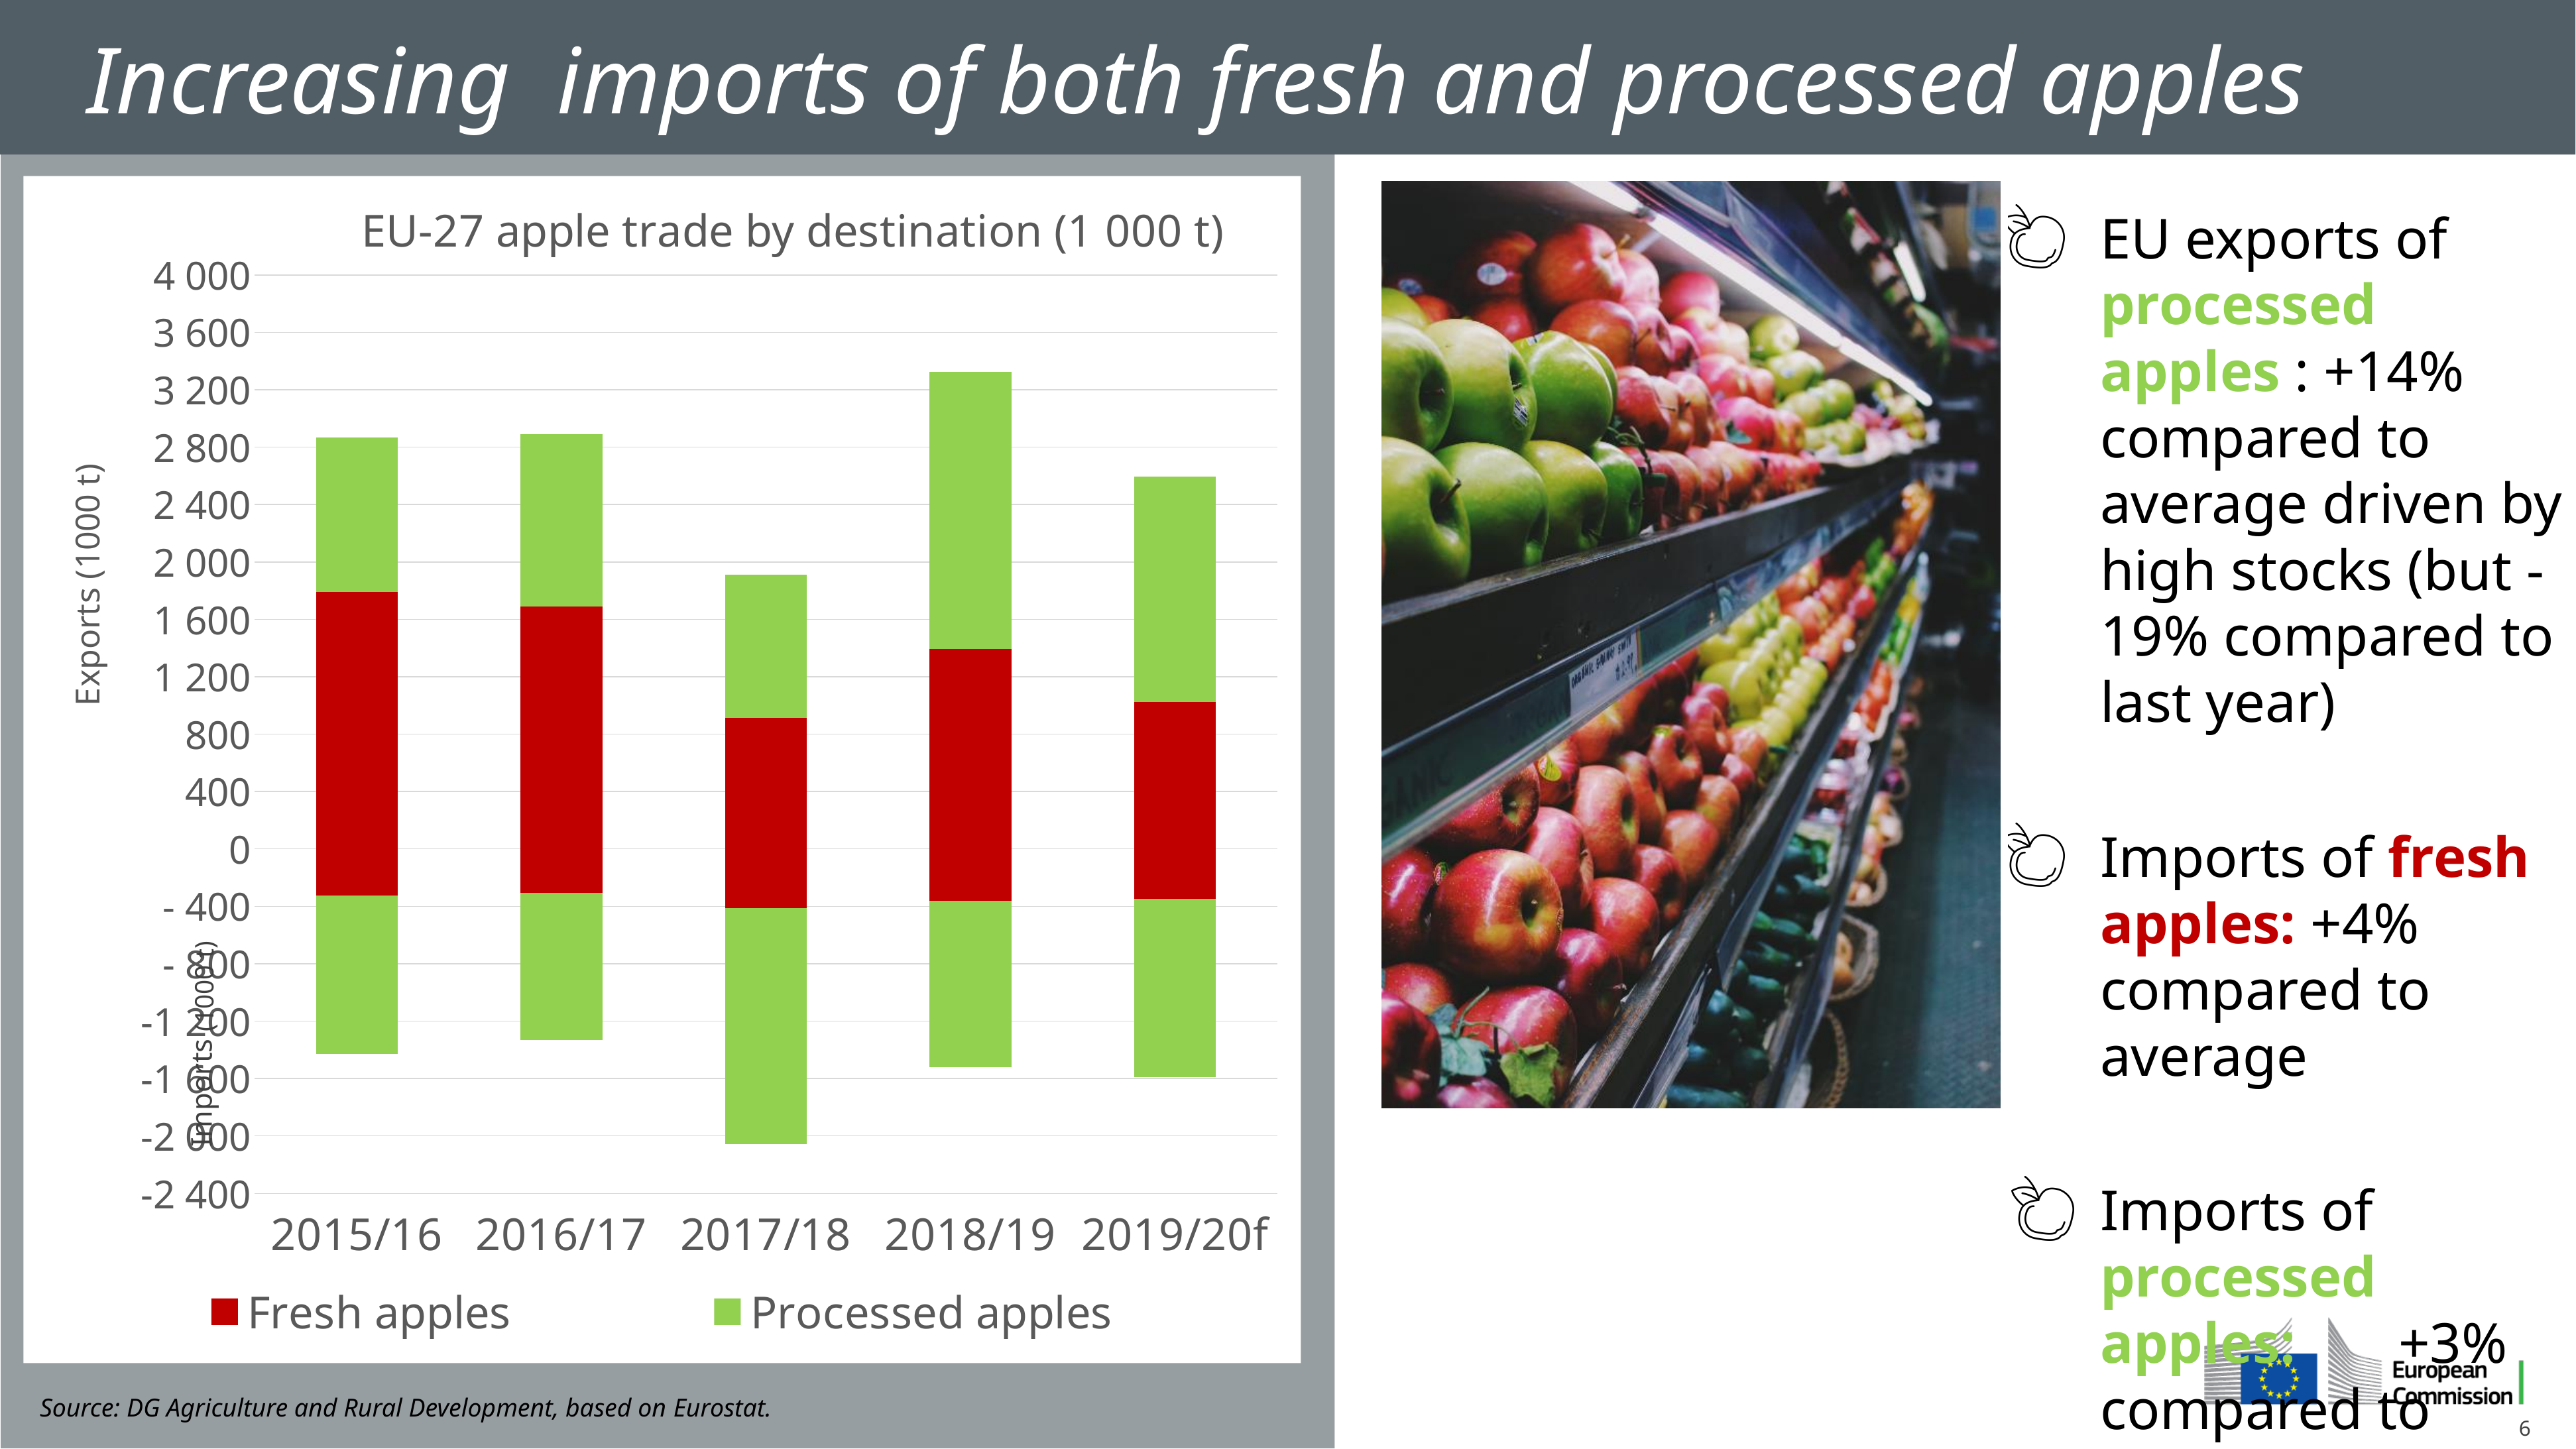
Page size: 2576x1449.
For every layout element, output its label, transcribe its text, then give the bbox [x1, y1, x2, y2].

list Increasing imports of both fresh and processed apples [0, 0, 2576, 155]
picture [2008, 204, 2067, 268]
list EU exports of processed apples : +14% compared to average driven by high stocks (but -19% compared to last year) Imports of fresh apples: +4% compared to average Imports of processed apples: +3% compared to average [1953, 180, 2576, 1242]
list Source: DG Agriculture and Rural Development, based on Eurostat. [0, 1365, 1265, 1449]
chart [23, 176, 1301, 1363]
picture [1381, 180, 2001, 1109]
picture [2168, 1291, 2561, 1448]
picture [2011, 1176, 2076, 1241]
picture [2008, 823, 2067, 887]
